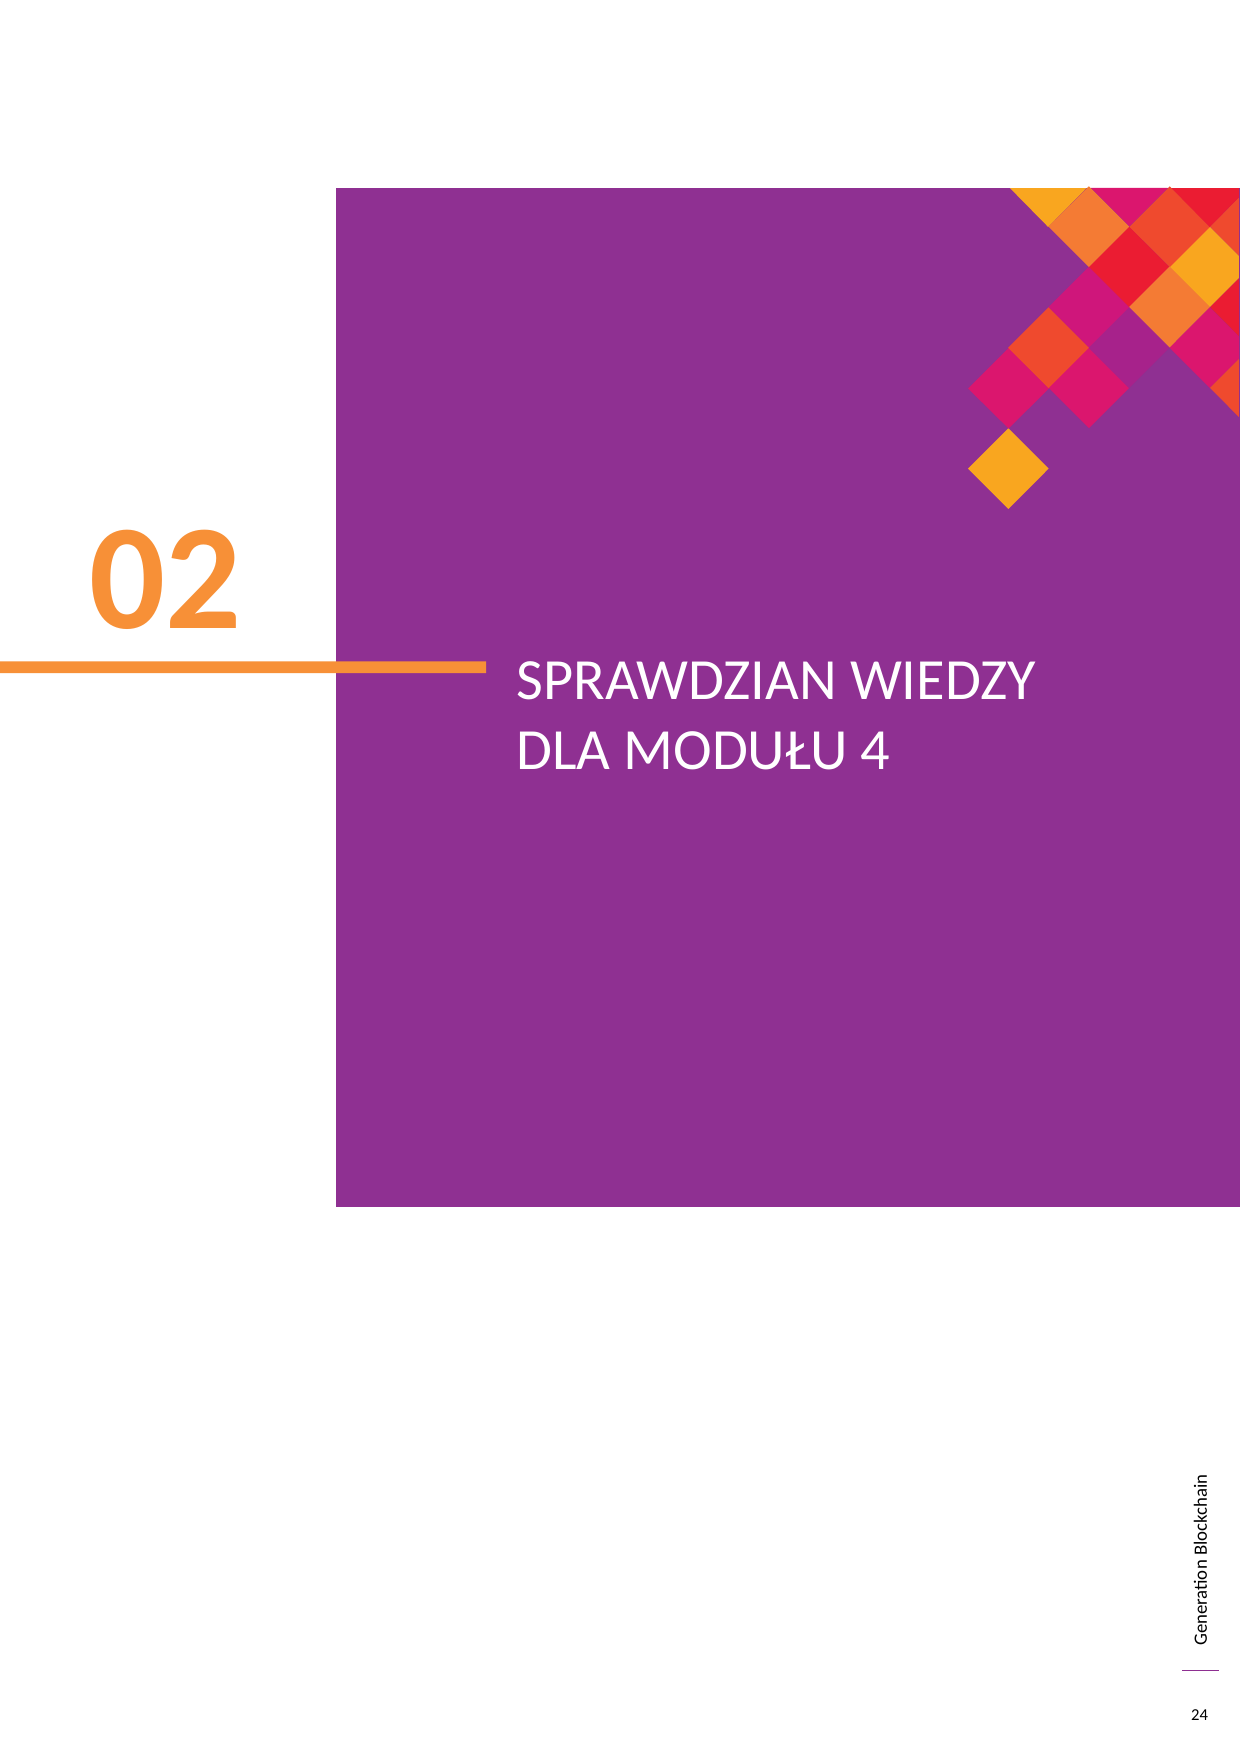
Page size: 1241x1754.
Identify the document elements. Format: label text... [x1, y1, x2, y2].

list 02 [74, 471, 375, 727]
list SPRAWDZIAN WIEDZY DLA MODUŁU 4 [501, 634, 1074, 813]
slide_number 24 [1170, 1692, 1229, 1736]
